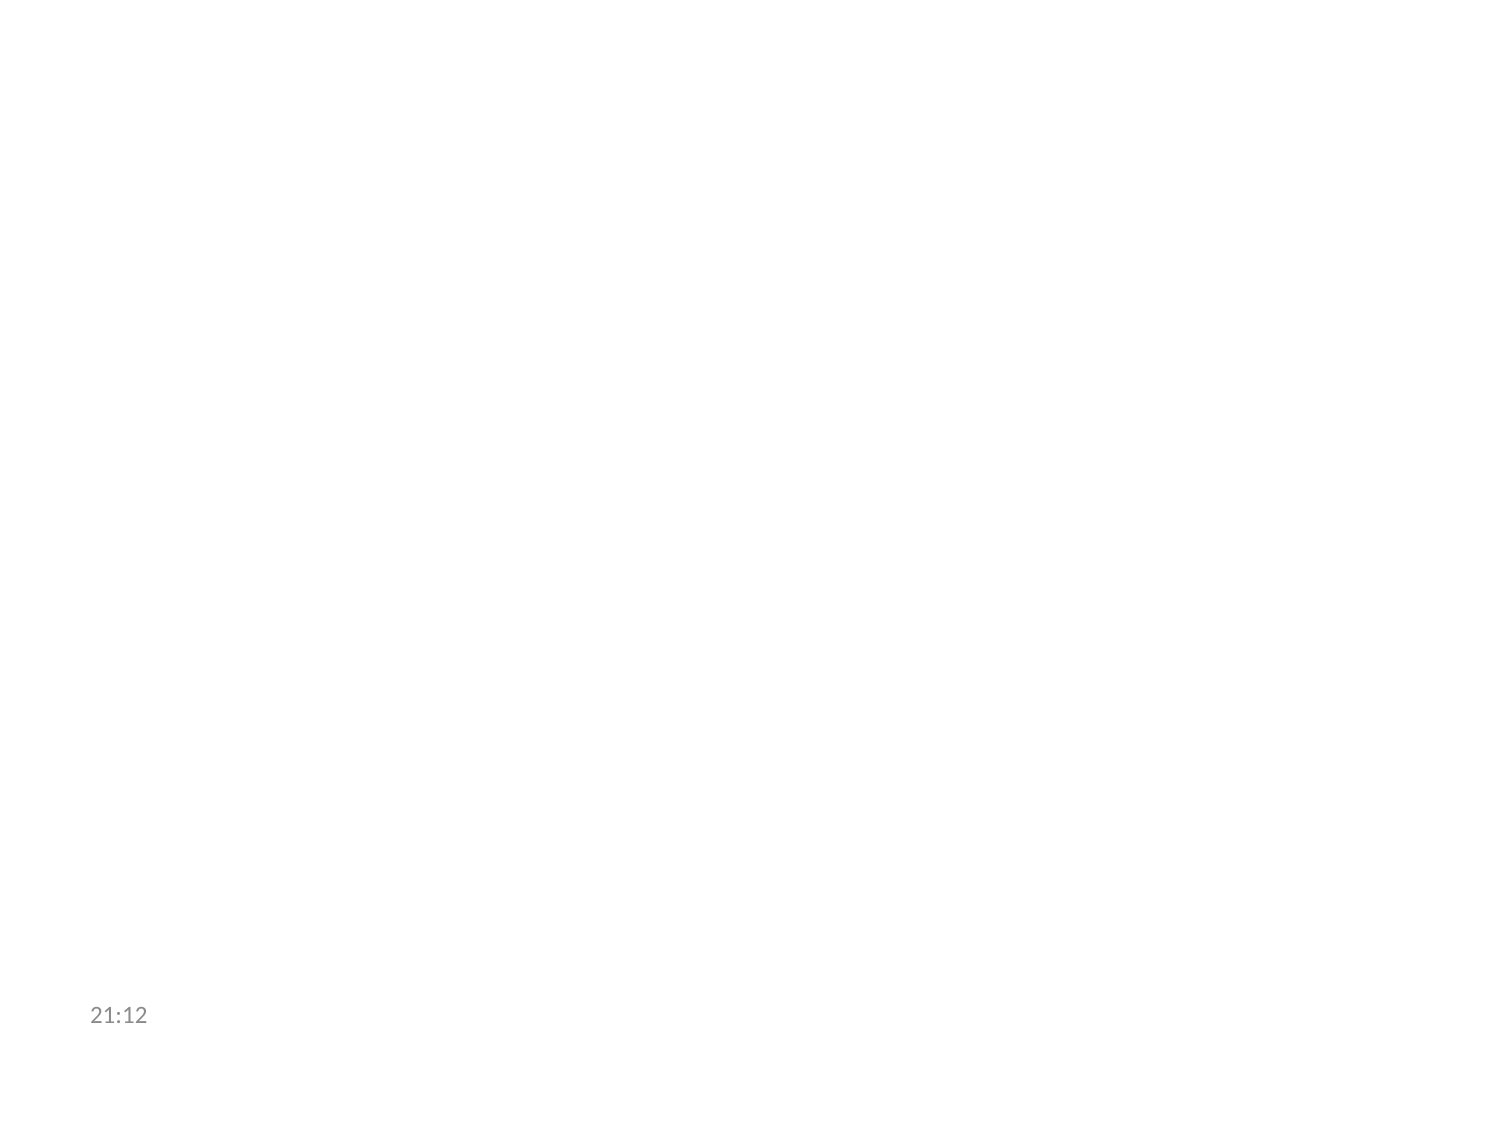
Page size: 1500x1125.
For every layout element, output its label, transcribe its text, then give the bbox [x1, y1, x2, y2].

text_box 15:35 [75, 983, 425, 1044]
